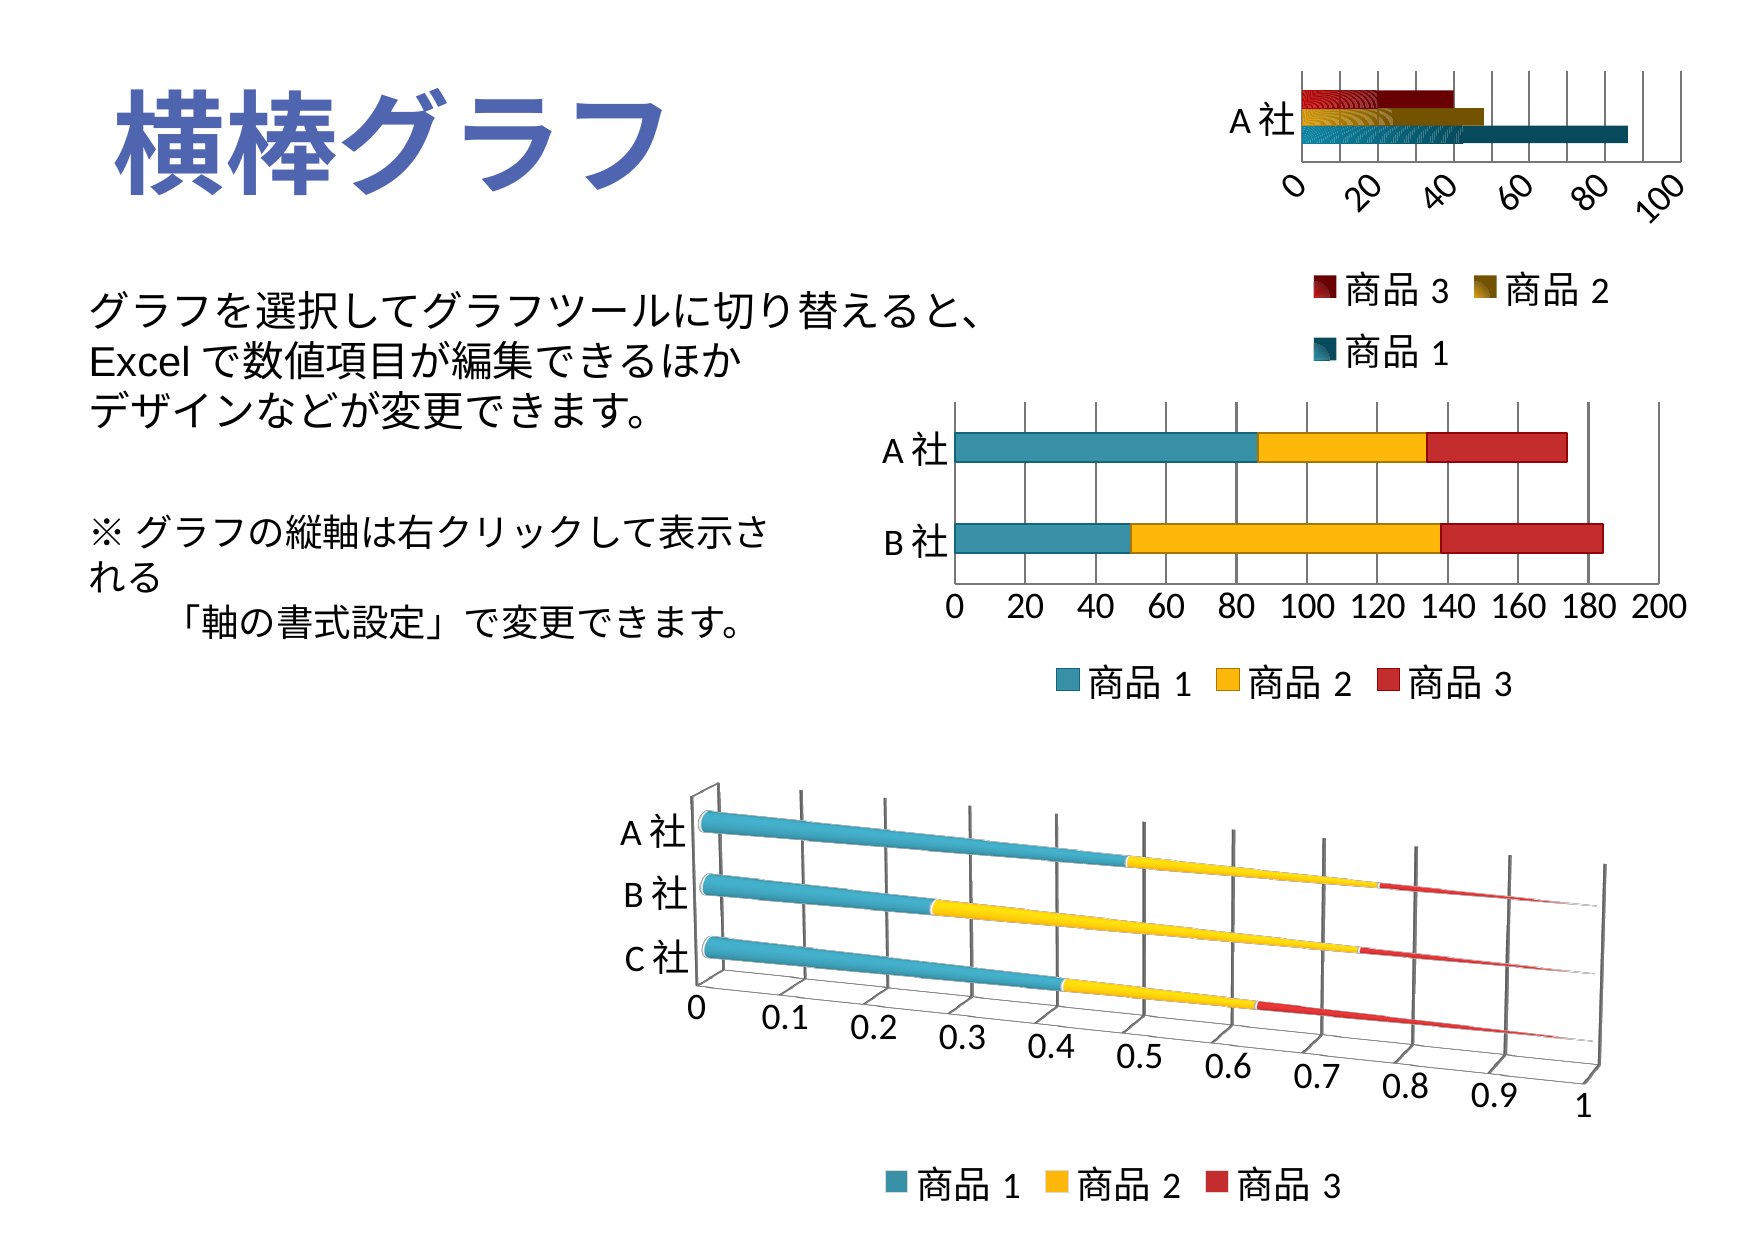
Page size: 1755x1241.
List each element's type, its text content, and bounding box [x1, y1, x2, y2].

text_box ※グラフの縦軸は右クリックして表示される 「軸の書式設定」で変更できます。 [73, 502, 818, 705]
chart [1219, 64, 1705, 385]
chart [864, 395, 1705, 716]
text_box グラフを選択してグラフツールに切り替えると、 Excelで数値項目が編集できるほか デザインなどが変更できます。 [73, 277, 1019, 443]
text_box 横棒グラフ [97, 64, 691, 215]
chart [522, 773, 1705, 1218]
